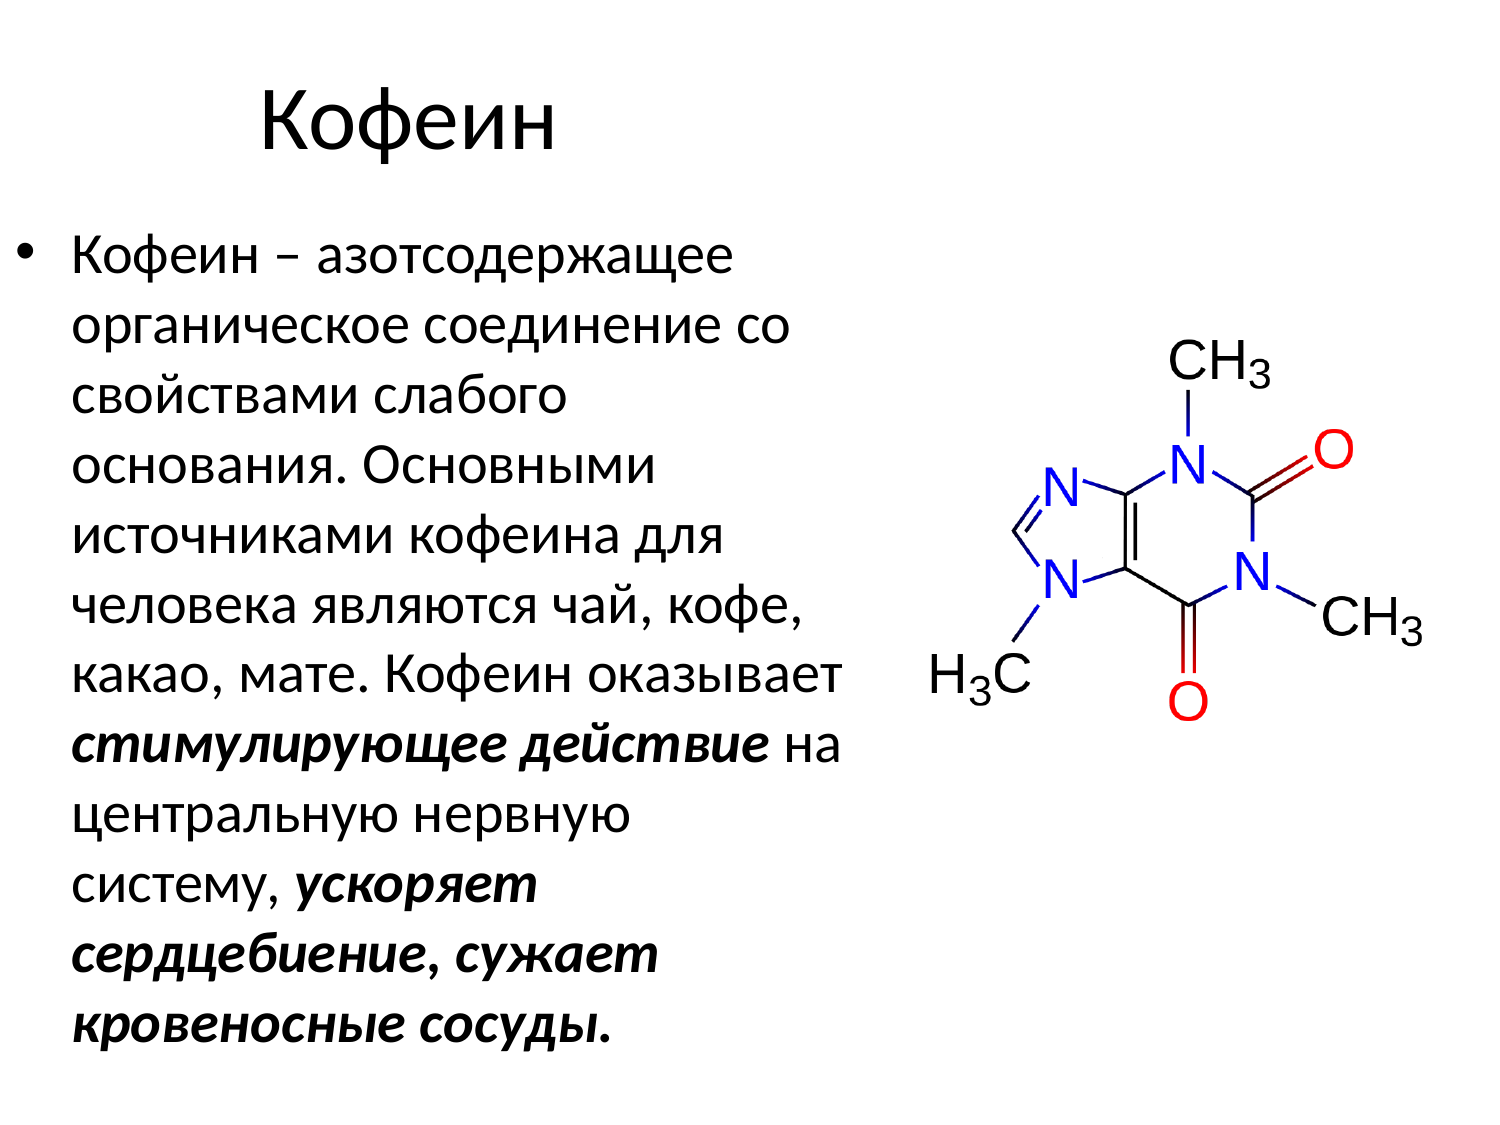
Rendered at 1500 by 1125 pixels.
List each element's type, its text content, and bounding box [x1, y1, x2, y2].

list Кофеин – азотсодержащее органическое соединение со свойствами слабого основания. Основными источниками кофеина для человека являются чай, кофе, какао, мате. Кофеин оказывает стимулирующее действие на центральную нервную систему, ускоряет сердцебиение, сужает кровеносные сосуды. [0, 208, 869, 1125]
picture [903, 317, 1441, 740]
title Кофеин [0, 19, 1085, 207]
